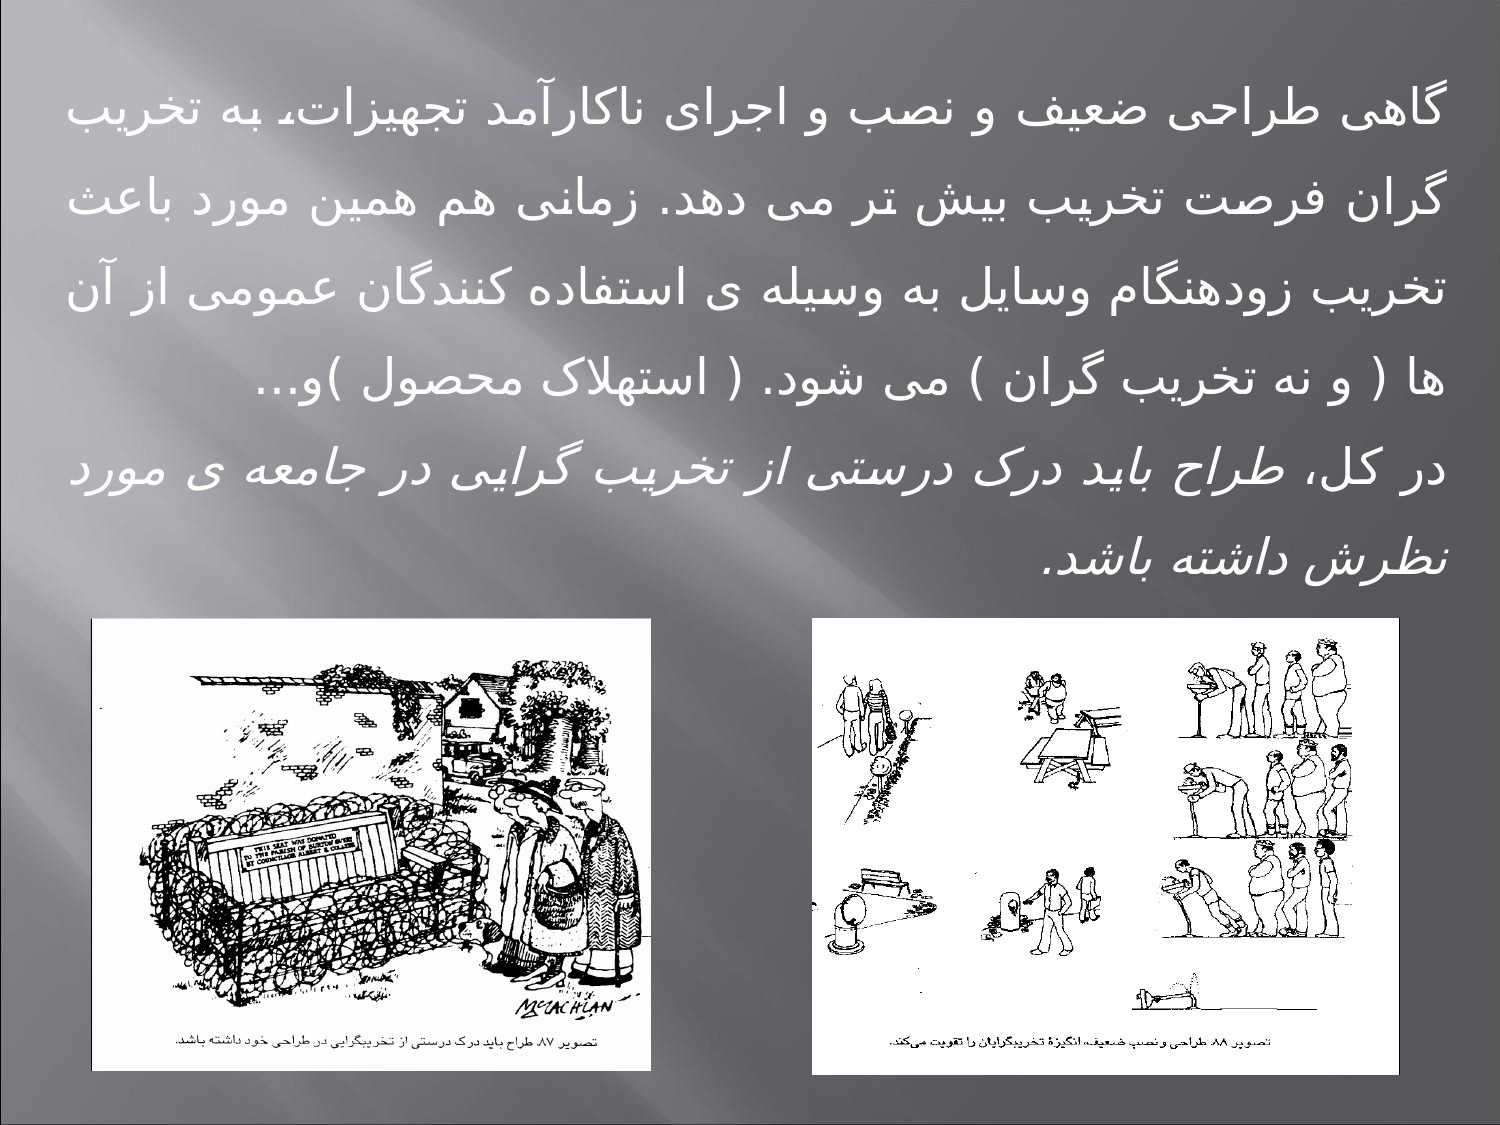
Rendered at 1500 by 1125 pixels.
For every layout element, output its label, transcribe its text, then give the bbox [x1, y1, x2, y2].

text_box گاهی طراحی ضعیف و نصب و اجرای ناکارآمد تجهیزات، به تخریب گران فرصت تخریب بیش تر می دهد. زمانی هم همین مورد باعث تخریب زودهنگام وسایل به وسیله ی استفاده کنندگان عمومی از آن ها ( و نه تخریب گران ) می شود. ( استهلاک محصول )و... در کل، طراح باید درک درستی از تخریب گرایی در جامعه ی مورد نظرش داشته باشد. [49, 37, 1463, 683]
picture [0, 0, 1500, 1125]
